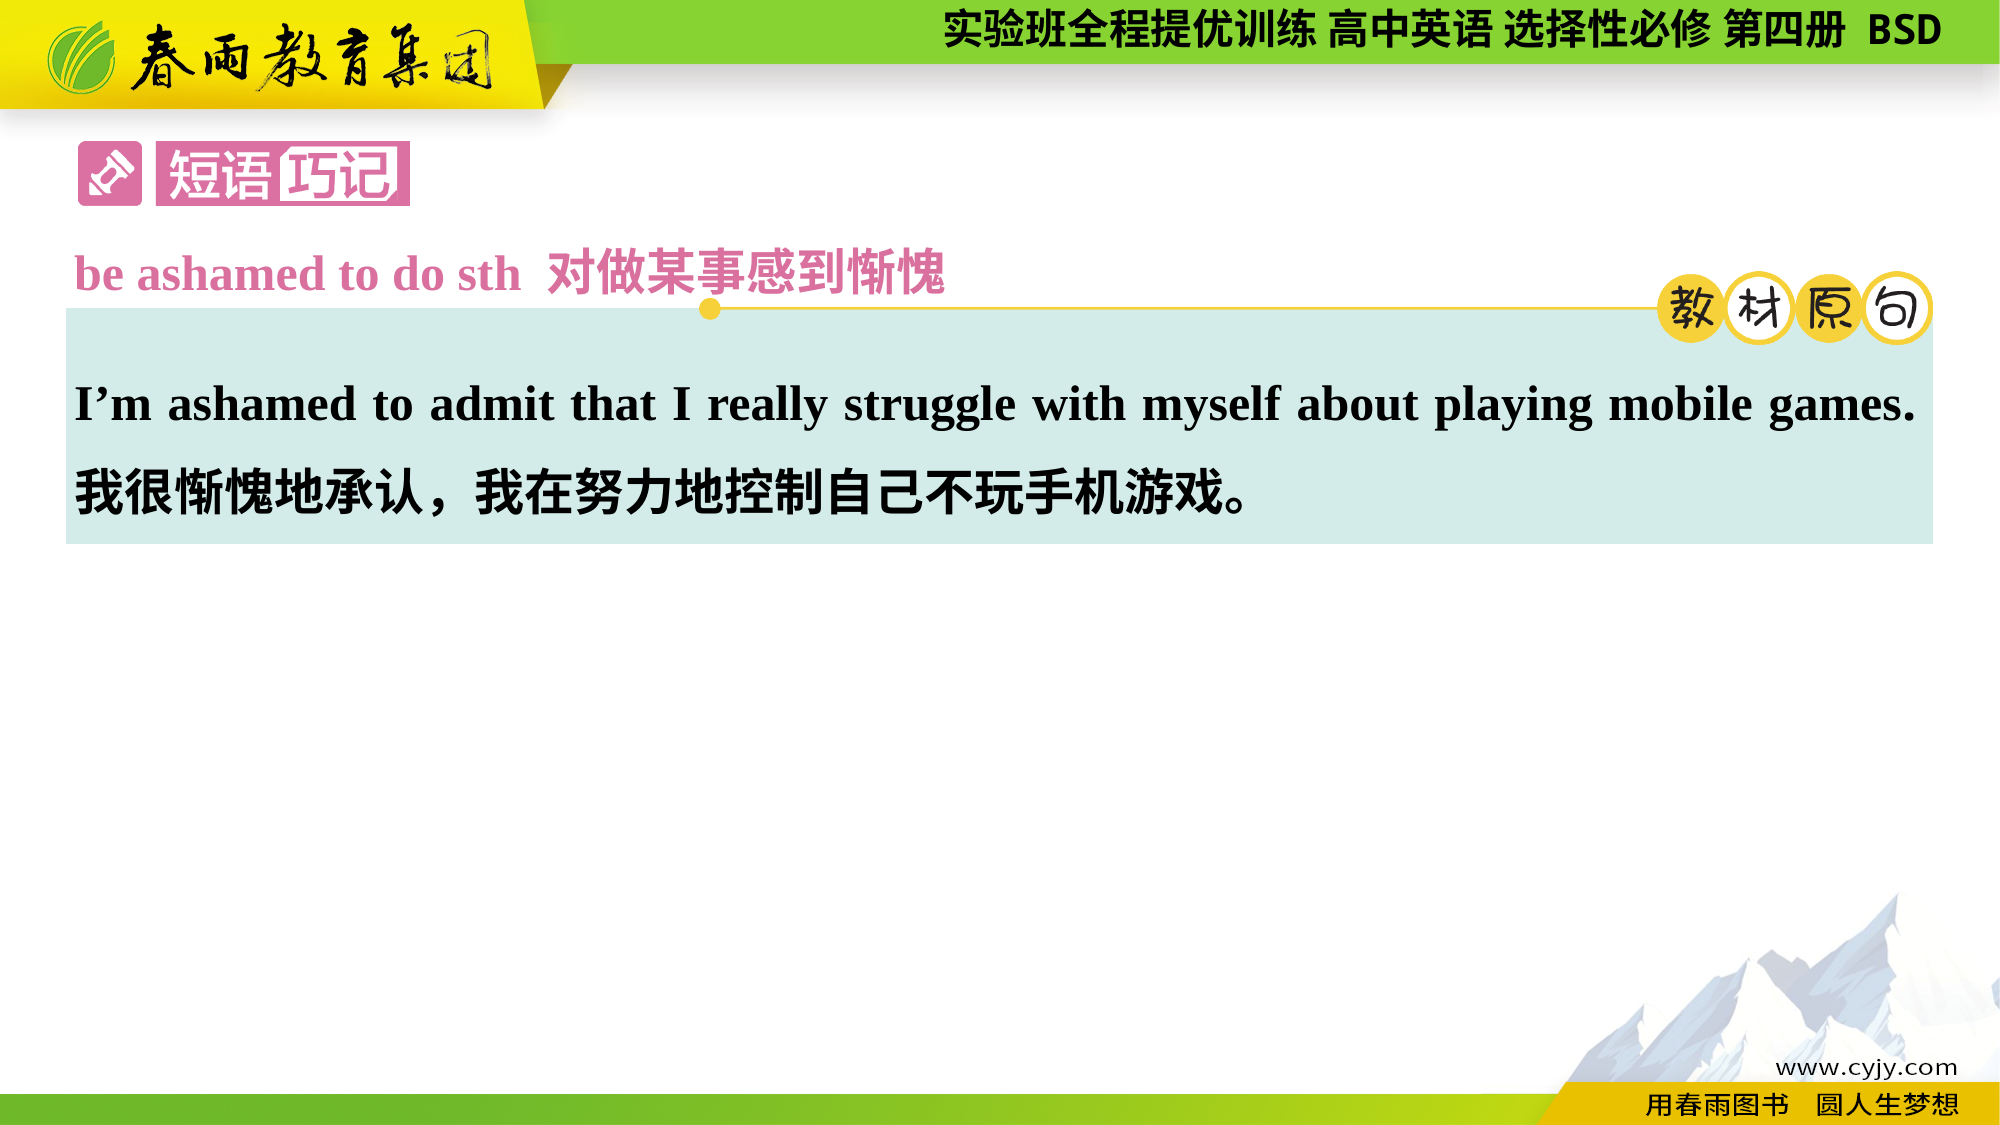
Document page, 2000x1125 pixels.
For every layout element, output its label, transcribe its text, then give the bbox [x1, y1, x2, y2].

picture [0, 0, 2000, 1125]
list be ashamed to do sth 对做某事感到惭愧 I’m ashamed to admit that I really struggle with myself about playing mobile games.我很惭愧地承认，我在努力地控制自己不玩手机游戏。 [59, 203, 1944, 622]
